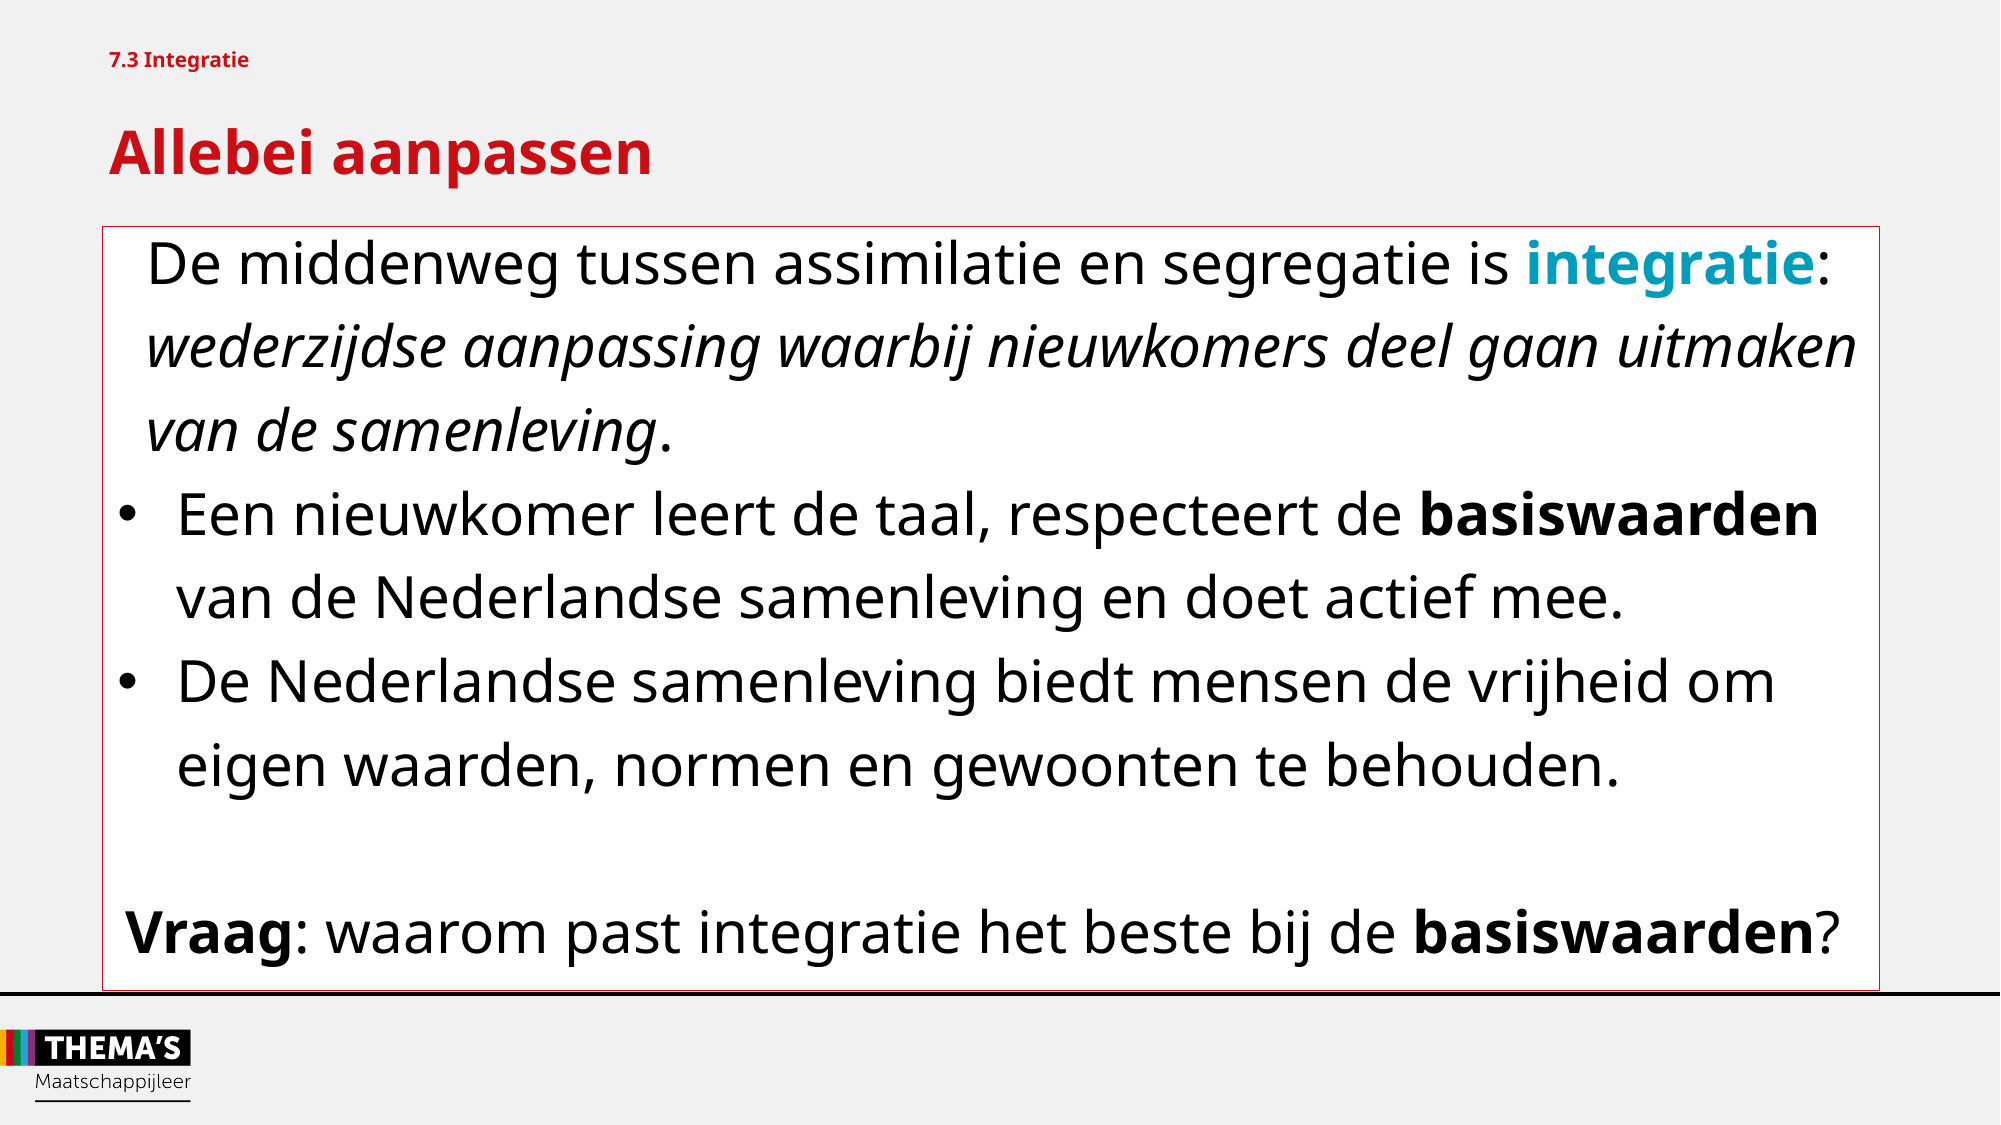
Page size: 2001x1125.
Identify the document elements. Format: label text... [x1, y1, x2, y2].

picture [0, 993, 203, 1125]
list 7.3 Integratie [94, 33, 941, 88]
list De middenweg tussen assimilatie en segregatie is integratie: wederzijdse aanpassing waarbij nieuwkomers deel gaan uitmaken van de samenleving. Een nieuwkomer leert de taal, respecteert de basiswaarden van de Nederlandse samenleving en doet actief mee. De Nederlandse samenleving biedt mensen de vrijheid om eigen waarden, normen en gewoonten te behouden. Vraag: waarom past integratie het beste bij de basiswaarden? [102, 226, 1880, 991]
list Allebei aanpassen [94, 114, 1879, 205]
